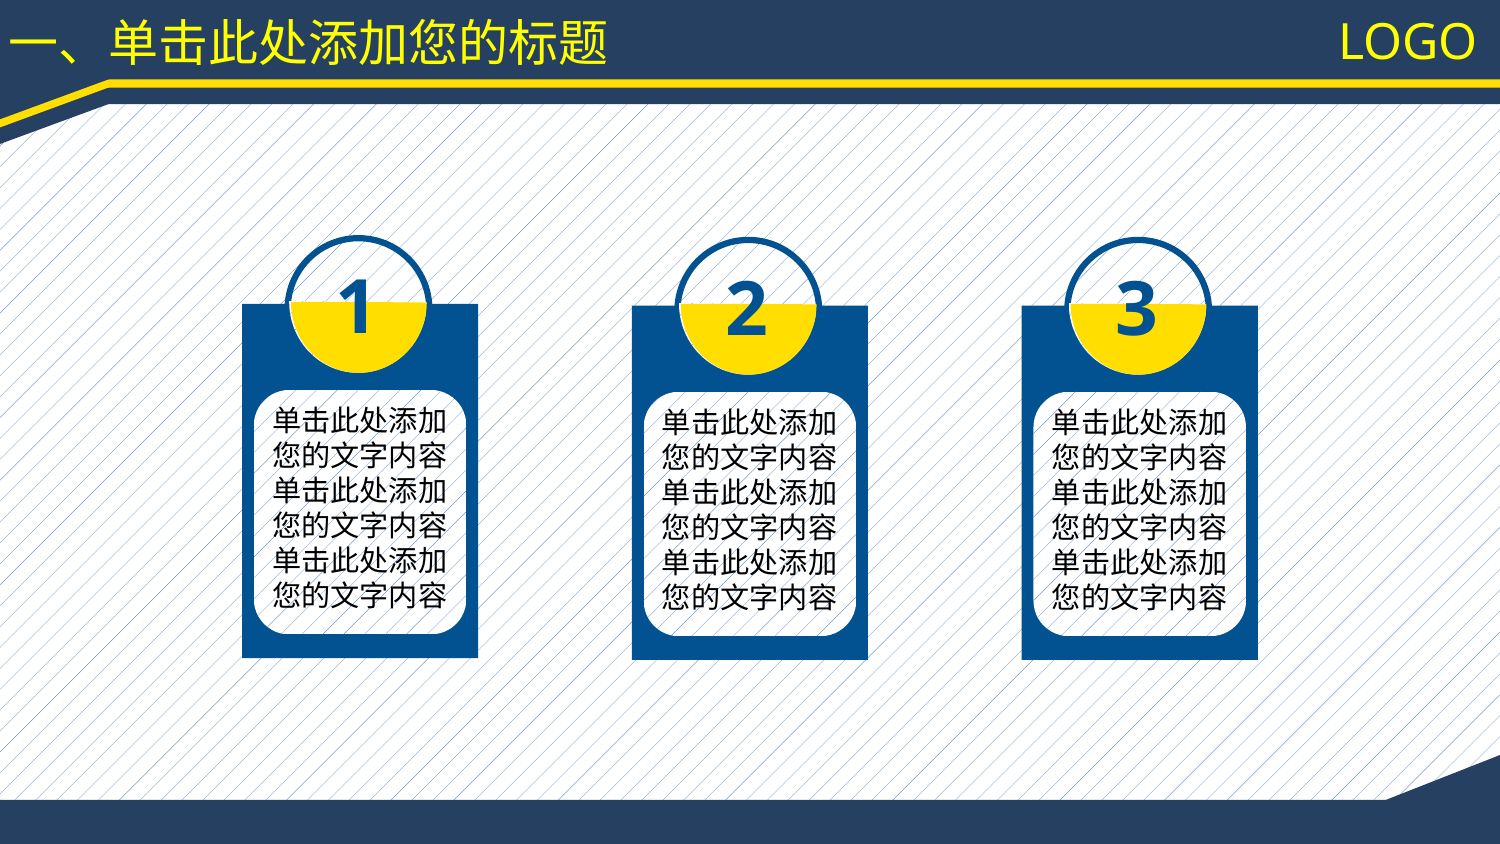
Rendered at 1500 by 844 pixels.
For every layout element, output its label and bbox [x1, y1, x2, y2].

text_box [1021, 232, 1259, 661]
text_box [0, 136, 1500, 147]
text_box [241, 230, 479, 659]
text_box [0, 0, 1500, 122]
text_box [631, 232, 869, 661]
text_box [0, 752, 1500, 844]
